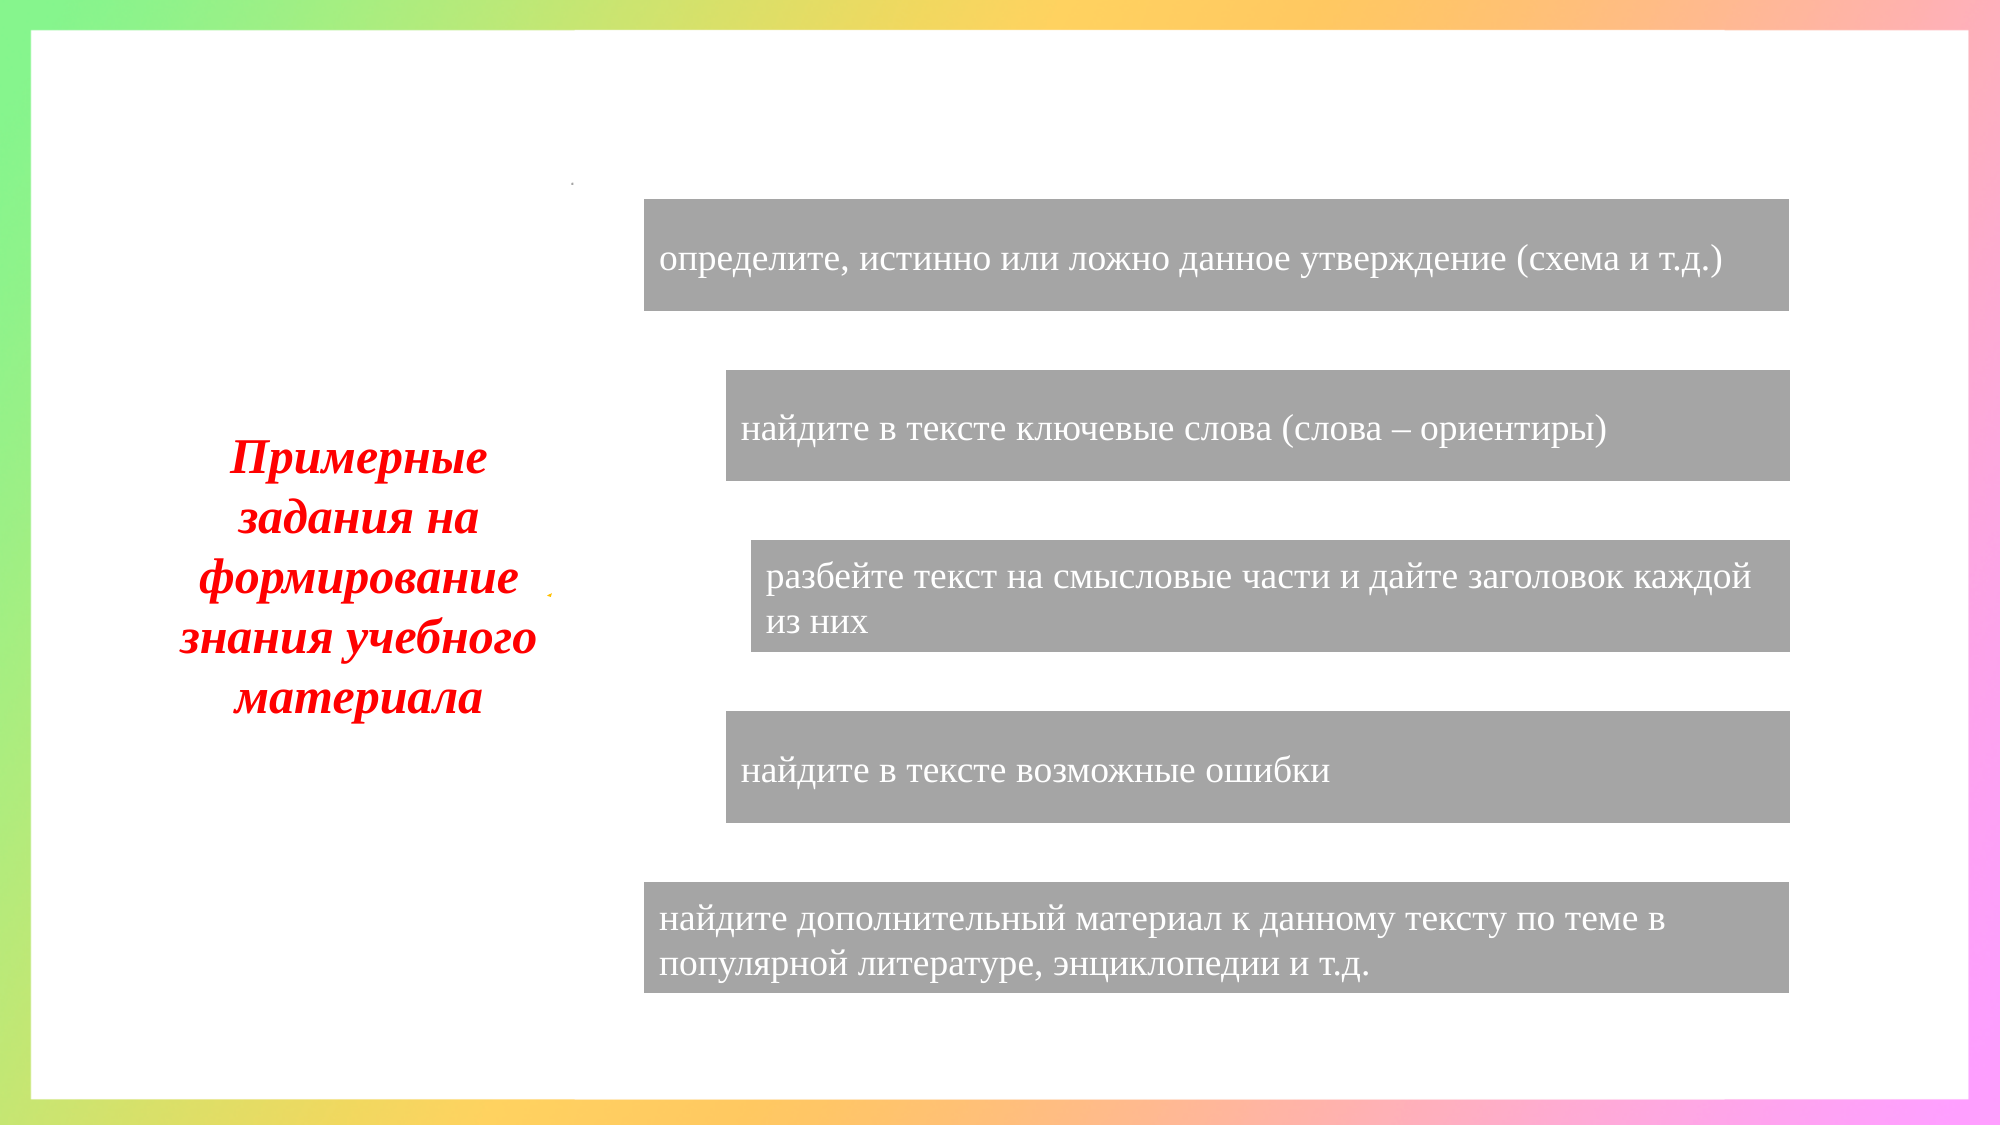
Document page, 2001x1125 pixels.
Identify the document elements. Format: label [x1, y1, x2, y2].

picture [0, 0, 2000, 1125]
text_box [544, 91, 1791, 1002]
